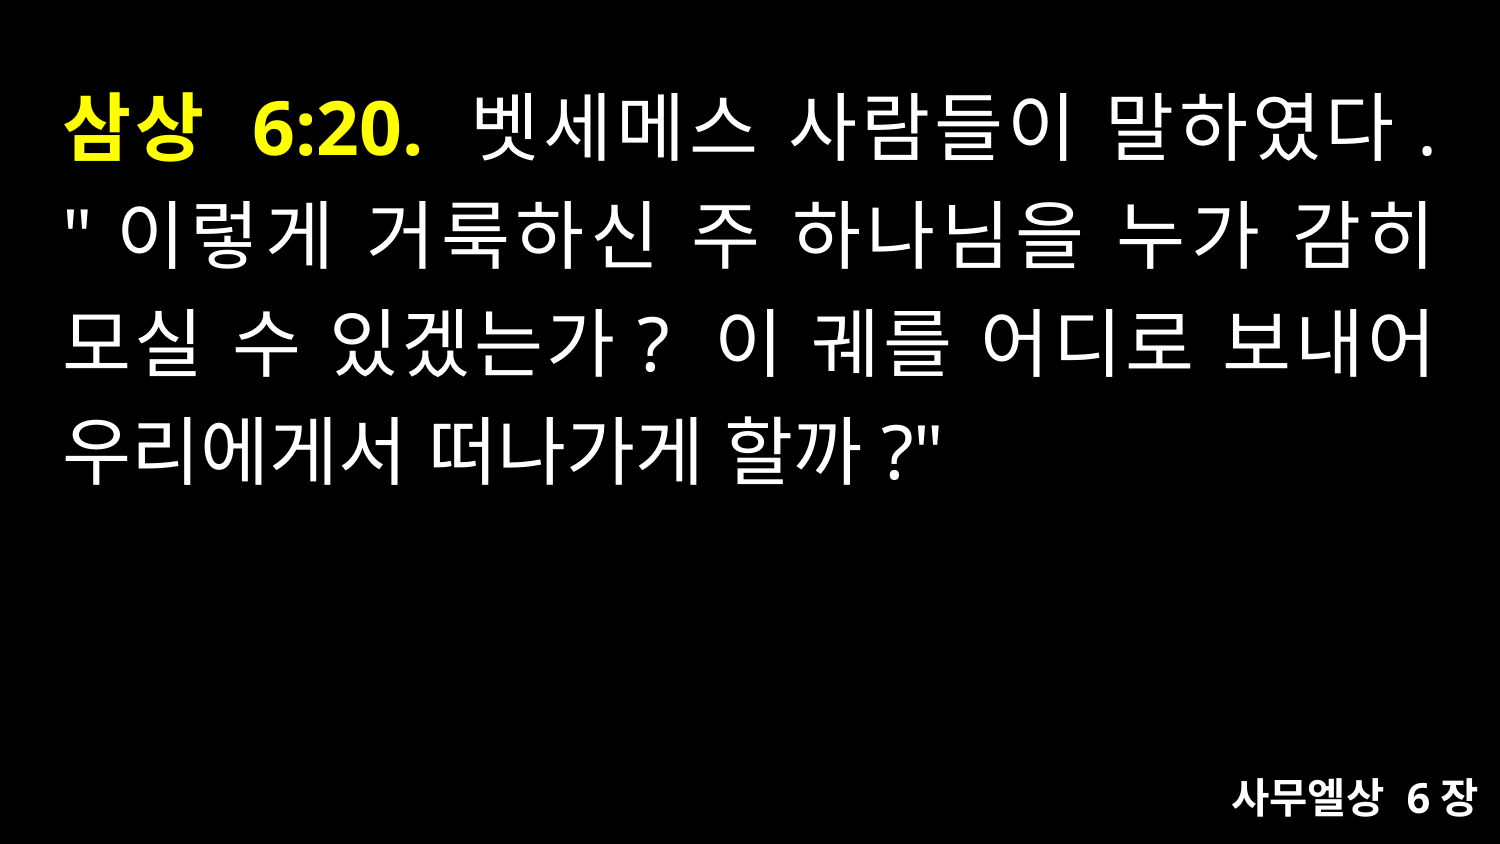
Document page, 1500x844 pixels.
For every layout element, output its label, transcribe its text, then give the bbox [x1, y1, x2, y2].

subtitle 사무엘상 6장 [916, 770, 1500, 844]
title 삼상 6:20. 벳세메스 사람들이 말하였다. "이렇게 거룩하신 주 하나님을 누가 감히 모실 수 있겠는가? 이 궤를 어디로 보내어 우리에게서 떠나가게 할까?" [0, 0, 1500, 844]
